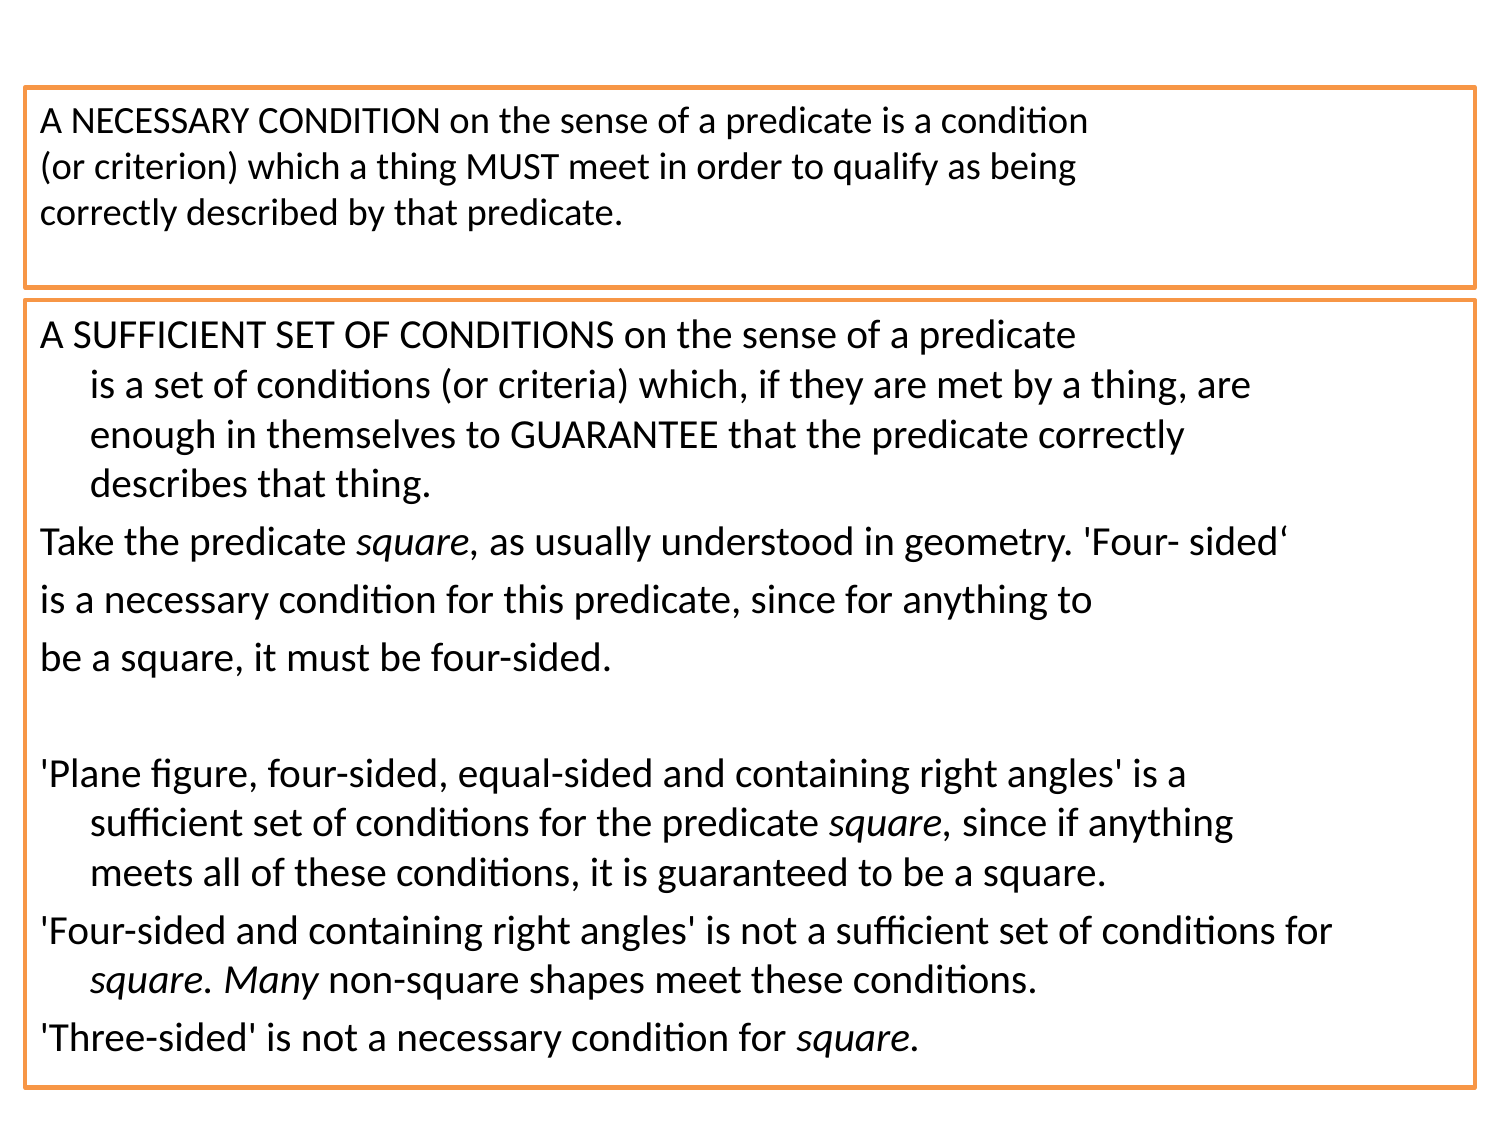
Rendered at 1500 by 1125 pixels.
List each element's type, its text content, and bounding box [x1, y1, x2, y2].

list A SUFFICIENT SET OF CONDITIONS on the sense of a predicate is a set of conditions (or criteria) which, if they are met by a thing, are enough in themselves to GUARANTEE that the predicate correctly describes that thing. Take the predicate square, as usually understood in geometry. 'Four- sided‘ is a necessary condition for this predicate, since for anything to be a square, it must be four-sided. 'Plane figure, four-sided, equal-sided and containing right angles' is a sufficient set of conditions for the predicate square, since if anything meets all of these conditions, it is guaranteed to be a square. 'Four-sided and containing right angles' is not a sufficient set of conditions for square. Many non-square shapes meet these conditions. 'Three-sided' is not a necessary condition for square. [23, 298, 1477, 1090]
title A NECESSARY CONDITION on the sense of a predicate is a condition (or criterion) which a thing MUST meet in order to qualify as being correctly described by that predicate. [23, 85, 1477, 290]
